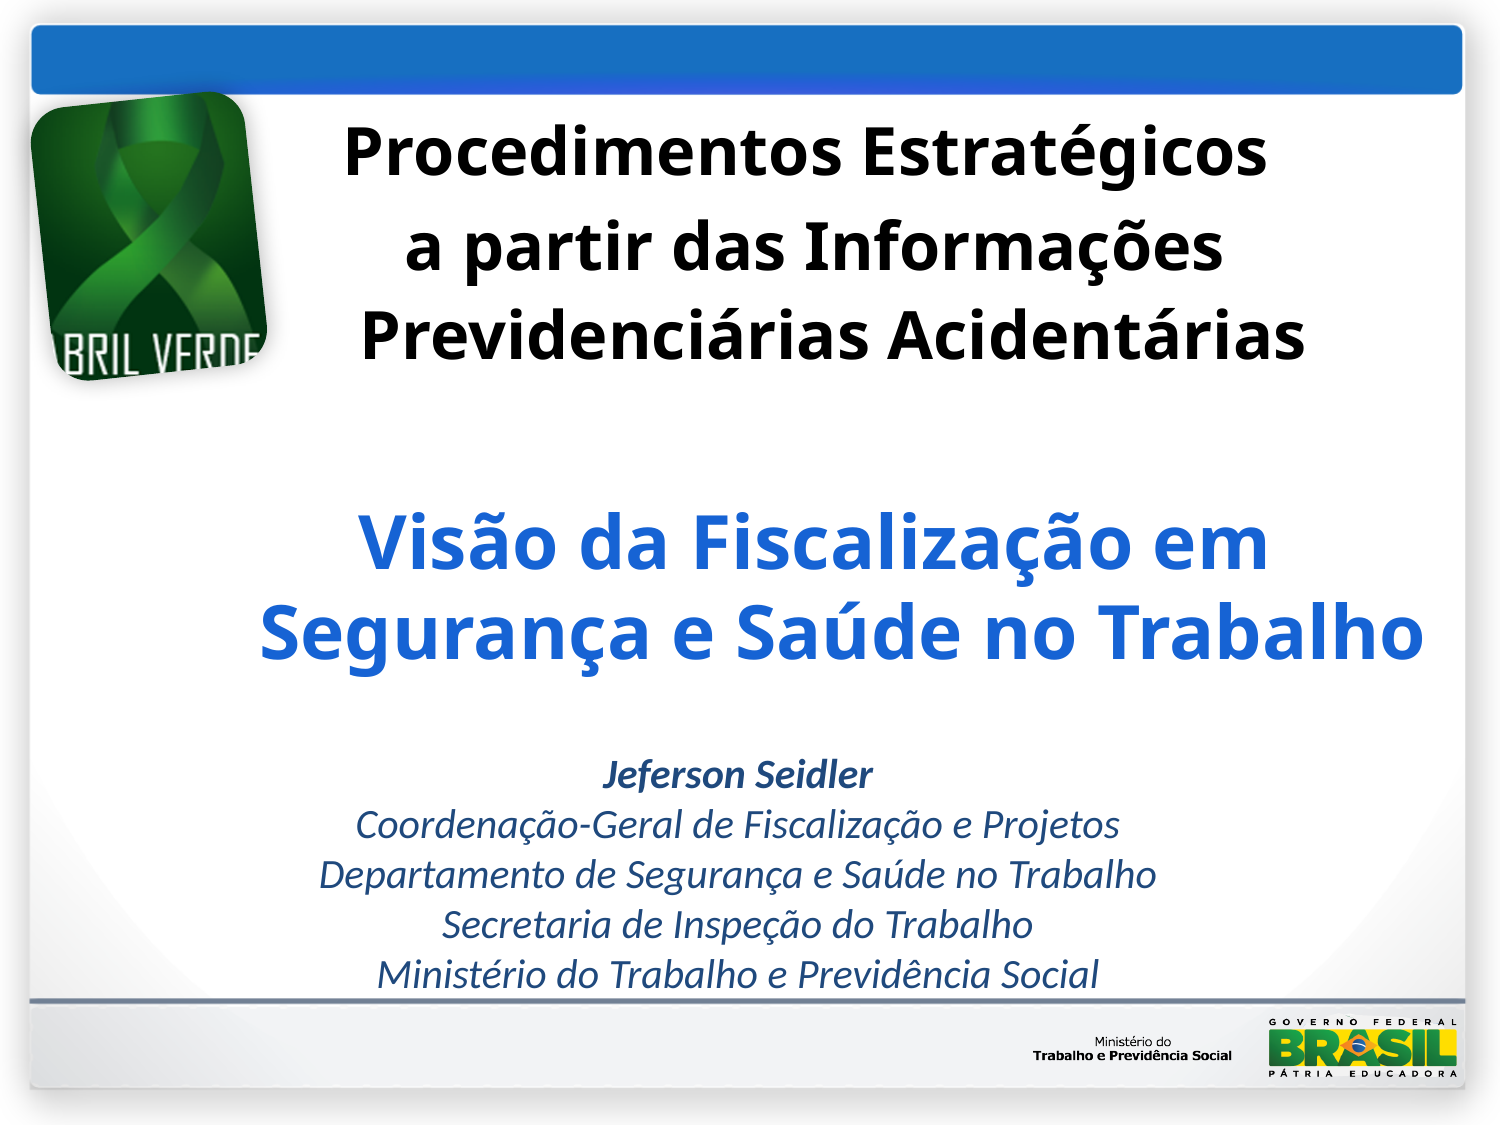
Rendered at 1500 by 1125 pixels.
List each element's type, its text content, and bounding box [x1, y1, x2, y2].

list Procedimentos Estratégicos a partir das Informações Previdenciárias Acidentárias Visão da Fiscalização em Segurança e Saúde no Trabalho [183, 101, 1447, 858]
text_box Jeferson Seidler Coordenação-Geral de Fiscalização e Projetos Departamento de Segurança e Saúde no Trabalho Secretaria de Inspeção do Trabalho Ministério do Trabalho e Previdência Social [135, 739, 1341, 953]
picture [0, 0, 1500, 1125]
